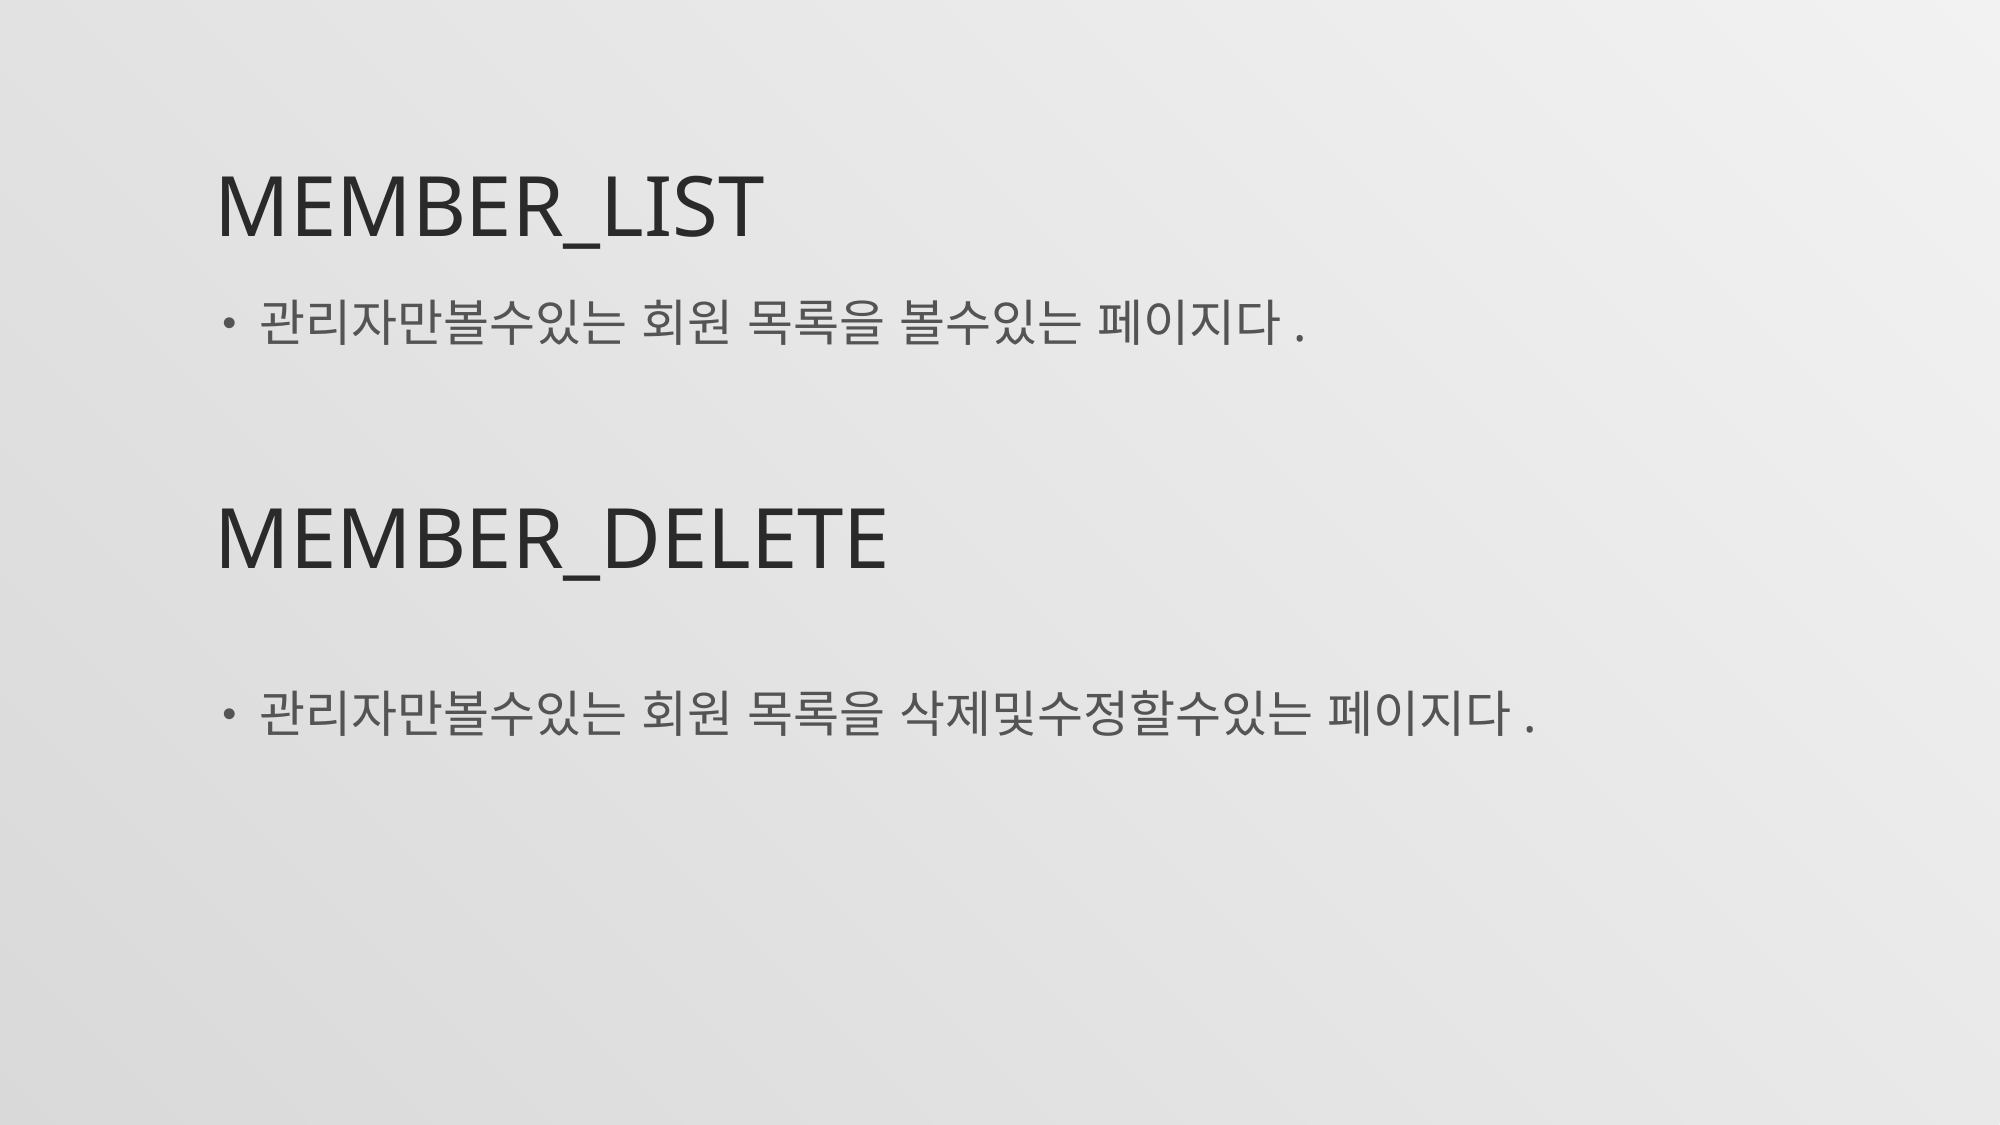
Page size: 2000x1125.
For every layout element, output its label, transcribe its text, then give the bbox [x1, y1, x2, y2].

text_box MEMBER_DELETE [199, 469, 1800, 595]
text_box 관리자만볼수있는 회원 목록을 삭제및수정할수있는 페이지다. [199, 681, 1800, 895]
list 관리자만볼수있는 회원 목록을 볼수있는 페이지다. [199, 290, 1800, 469]
title MEMBER_LIST [199, 137, 1800, 263]
